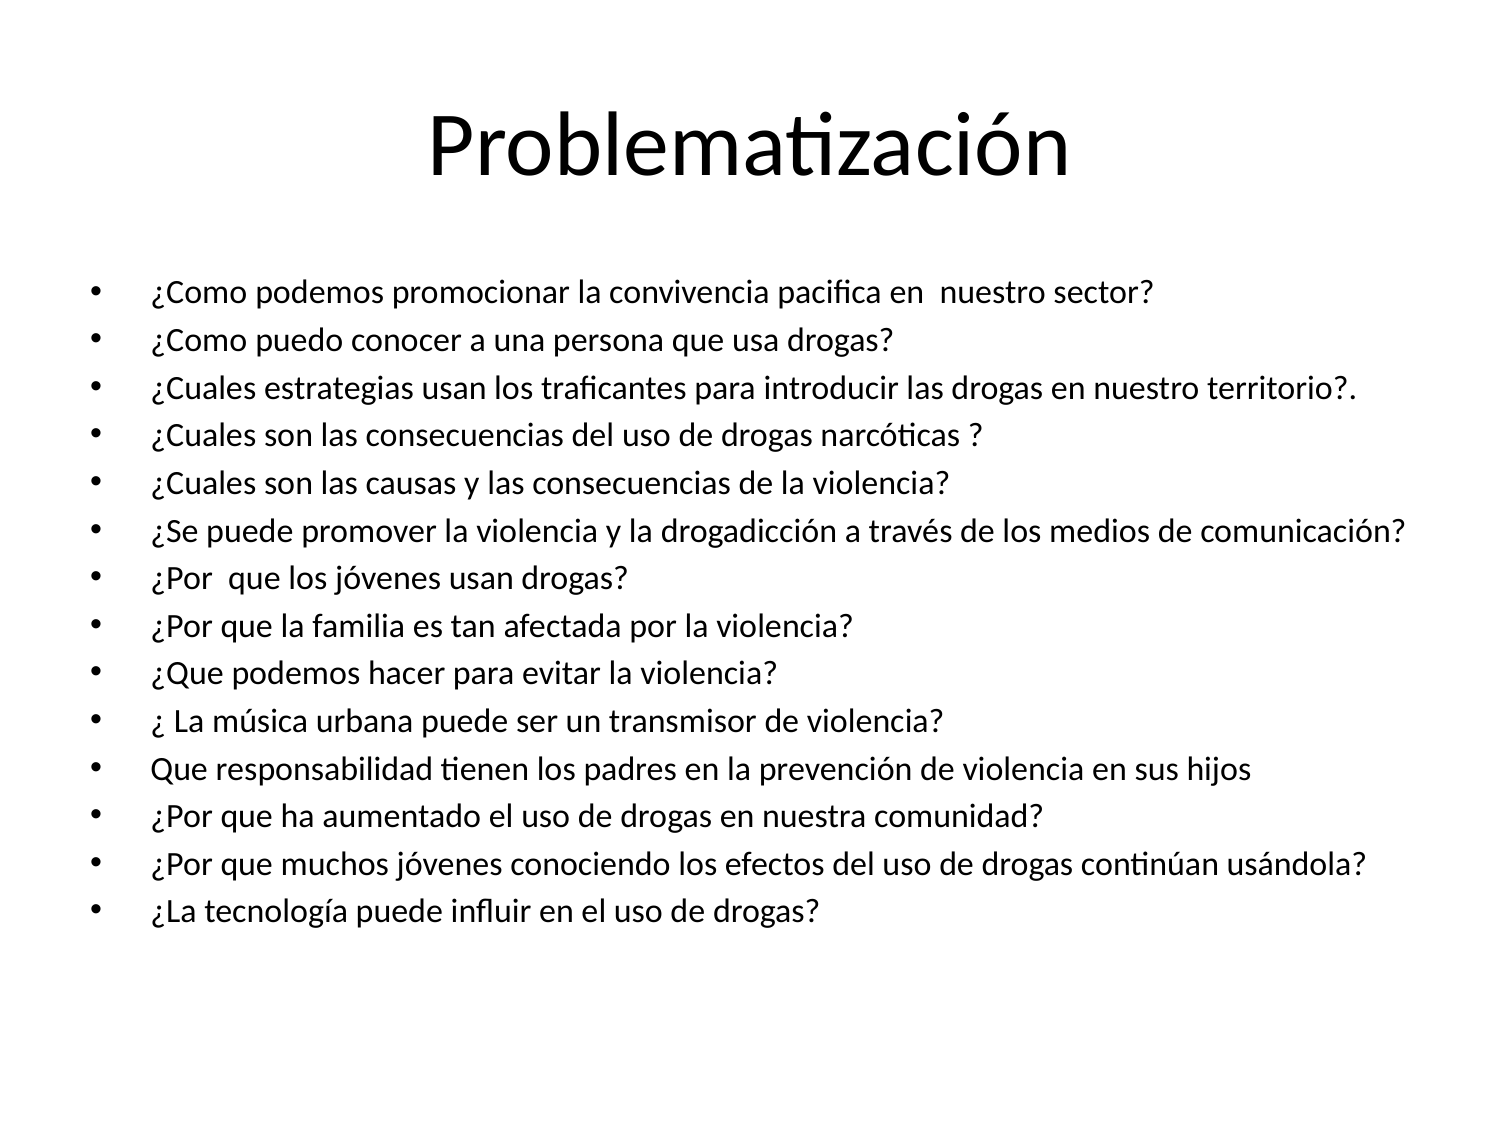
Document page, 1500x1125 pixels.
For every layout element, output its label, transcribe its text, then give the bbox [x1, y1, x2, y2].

title Problematización [75, 45, 1425, 233]
list ¿Como podemos promocionar la convivencia pacifica en nuestro sector? ¿Como puedo conocer a una persona que usa drogas? ¿Cuales estrategias usan los traficantes para introducir las drogas en nuestro territorio?. ¿Cuales son las consecuencias del uso de drogas narcóticas ? ¿Cuales son las causas y las consecuencias de la violencia? ¿Se puede promover la violencia y la drogadicción a través de los medios de comunicación? ¿Por que los jóvenes usan drogas? ¿Por que la familia es tan afectada por la violencia? ¿Que podemos hacer para evitar la violencia? ¿ La música urbana puede ser un transmisor de violencia? Que responsabilidad tienen los padres en la prevención de violencia en sus hijos ¿Por que ha aumentado el uso de drogas en nuestra comunidad? ¿Por que muchos jóvenes conociendo los efectos del uso de drogas continúan usándola? ¿La tecnología puede influir en el uso de drogas? [75, 262, 1425, 1005]
